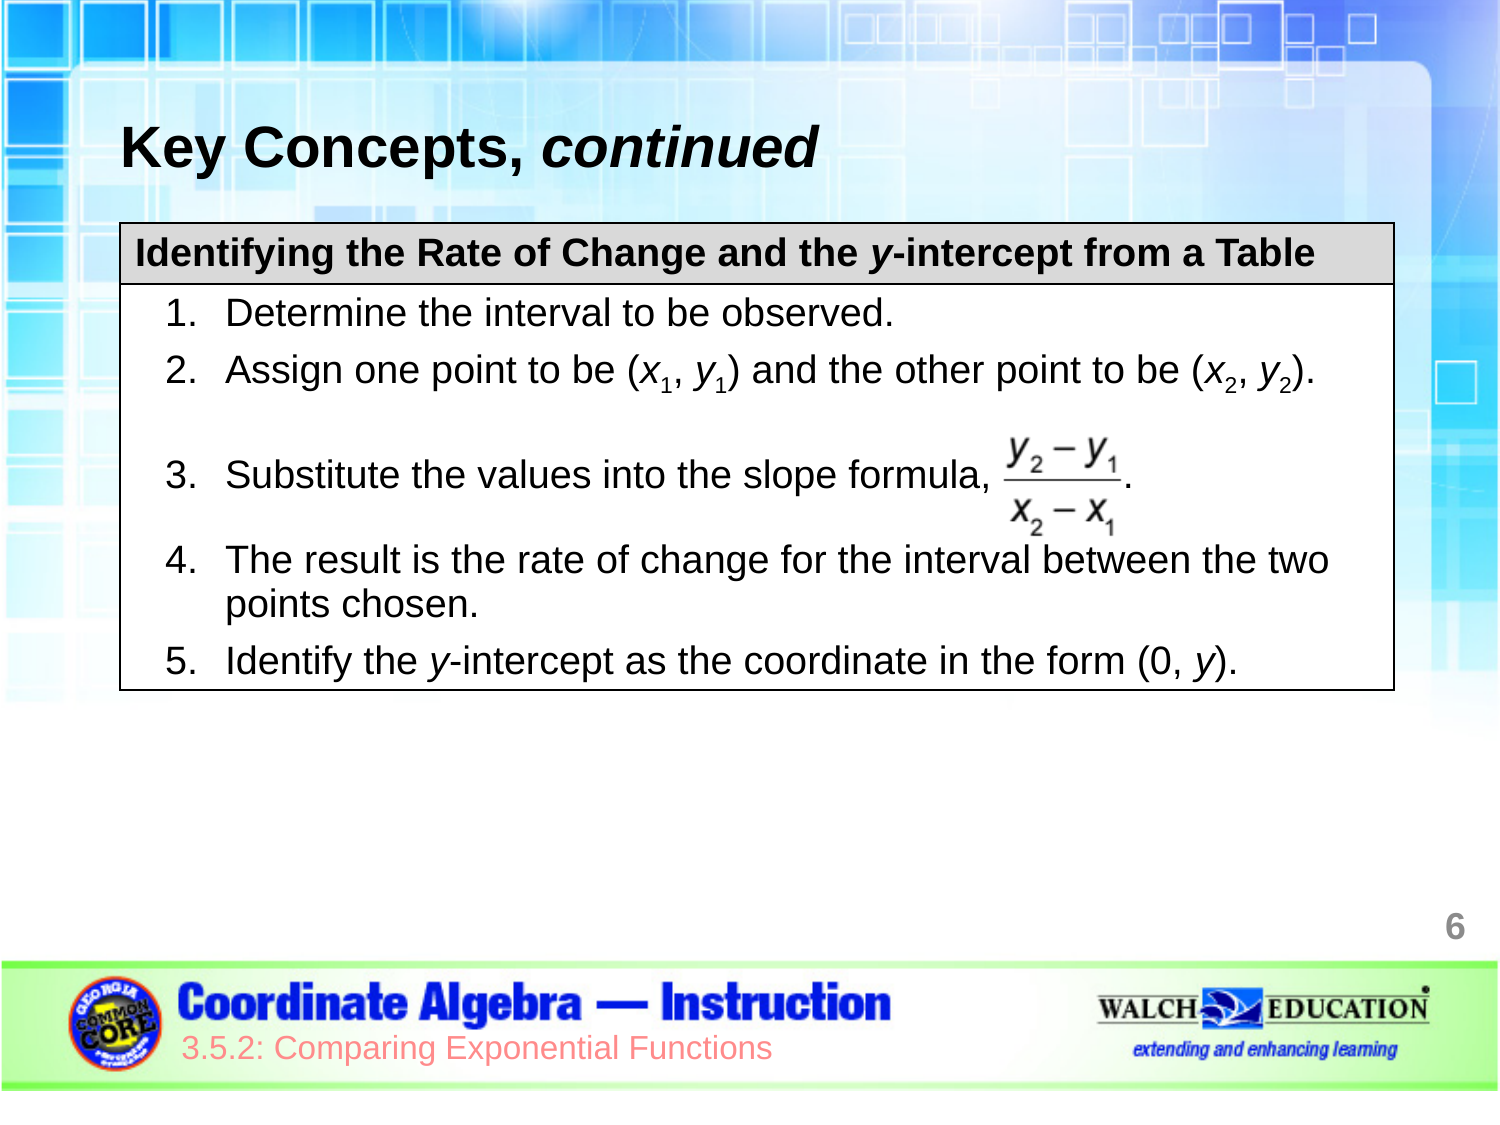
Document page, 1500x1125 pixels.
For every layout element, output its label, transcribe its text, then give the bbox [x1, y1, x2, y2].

table_header Identifying the Rate of Change and the y-intercept from a Table [121, 224, 1393, 283]
subtitle Key Concepts, continued [105, 101, 1394, 922]
picture [1, 0, 1500, 1091]
slide_number 6 [1361, 901, 1481, 949]
table_cell Determine the interval to be observed. Assign one point to be (x1, y1) and the other point to be (x2, y2). Substitute the values into the slope formula, . The result is the rate of change for the interval between the two points chosen. Identify the y-intercept as the coordinate in the form (0, y). [121, 285, 1393, 689]
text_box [1000, 418, 1125, 538]
footer 3.5.2: Comparing Exponential Functions [166, 1024, 1080, 1069]
